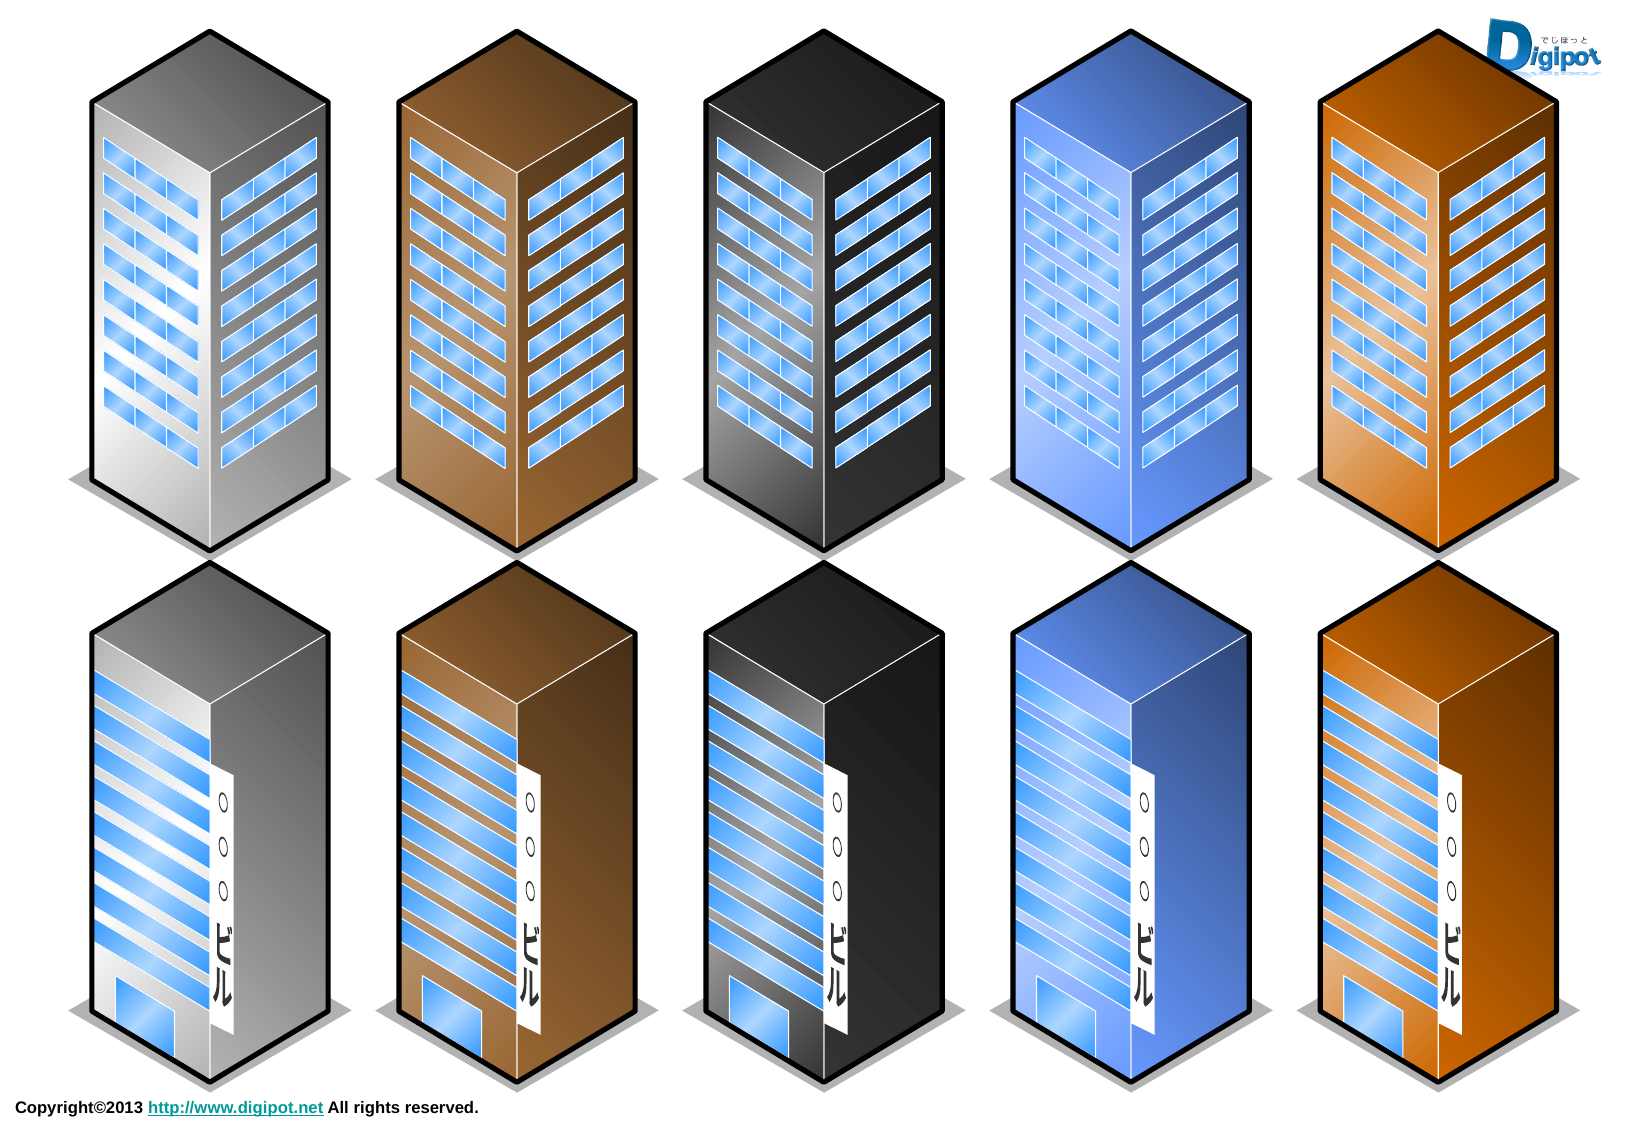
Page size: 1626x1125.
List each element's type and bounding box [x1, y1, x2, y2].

text_box [988, 30, 1274, 561]
picture [1485, 18, 1602, 82]
text_box [67, 30, 353, 561]
text_box [1296, 30, 1581, 561]
text_box [681, 561, 967, 1094]
text_box [681, 30, 967, 561]
text_box [1296, 561, 1581, 1094]
text_box [374, 561, 660, 1094]
text_box [374, 30, 660, 561]
text_box [67, 561, 353, 1094]
text_box [988, 561, 1274, 1094]
